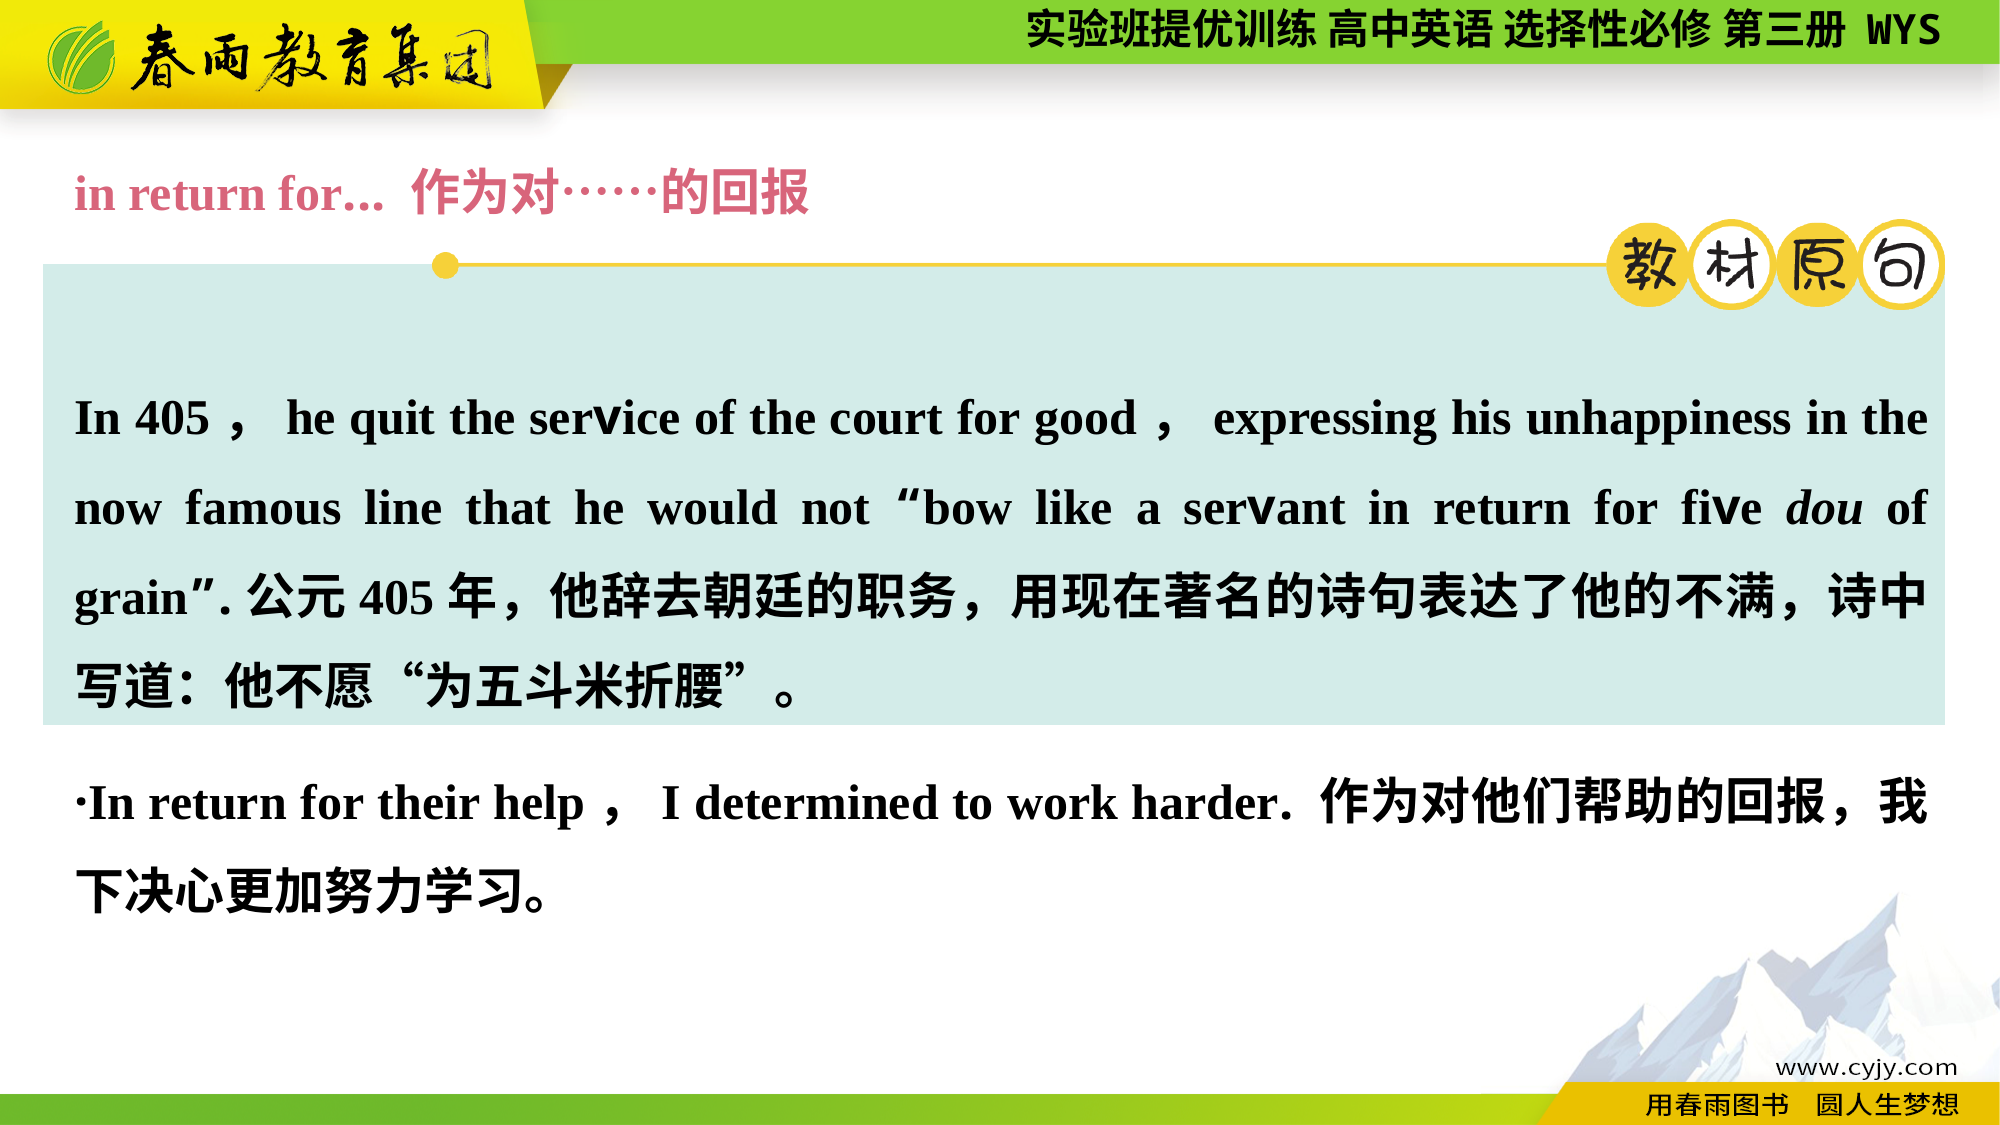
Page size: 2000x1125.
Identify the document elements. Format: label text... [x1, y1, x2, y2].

list in return for... 作为对……的回报 [59, 122, 1944, 217]
text_box ·In return for their help，I determined to work harder. 作为对他们帮助的回报，我下决心更加努力学习。 [59, 737, 1944, 927]
picture [0, 0, 2000, 1125]
